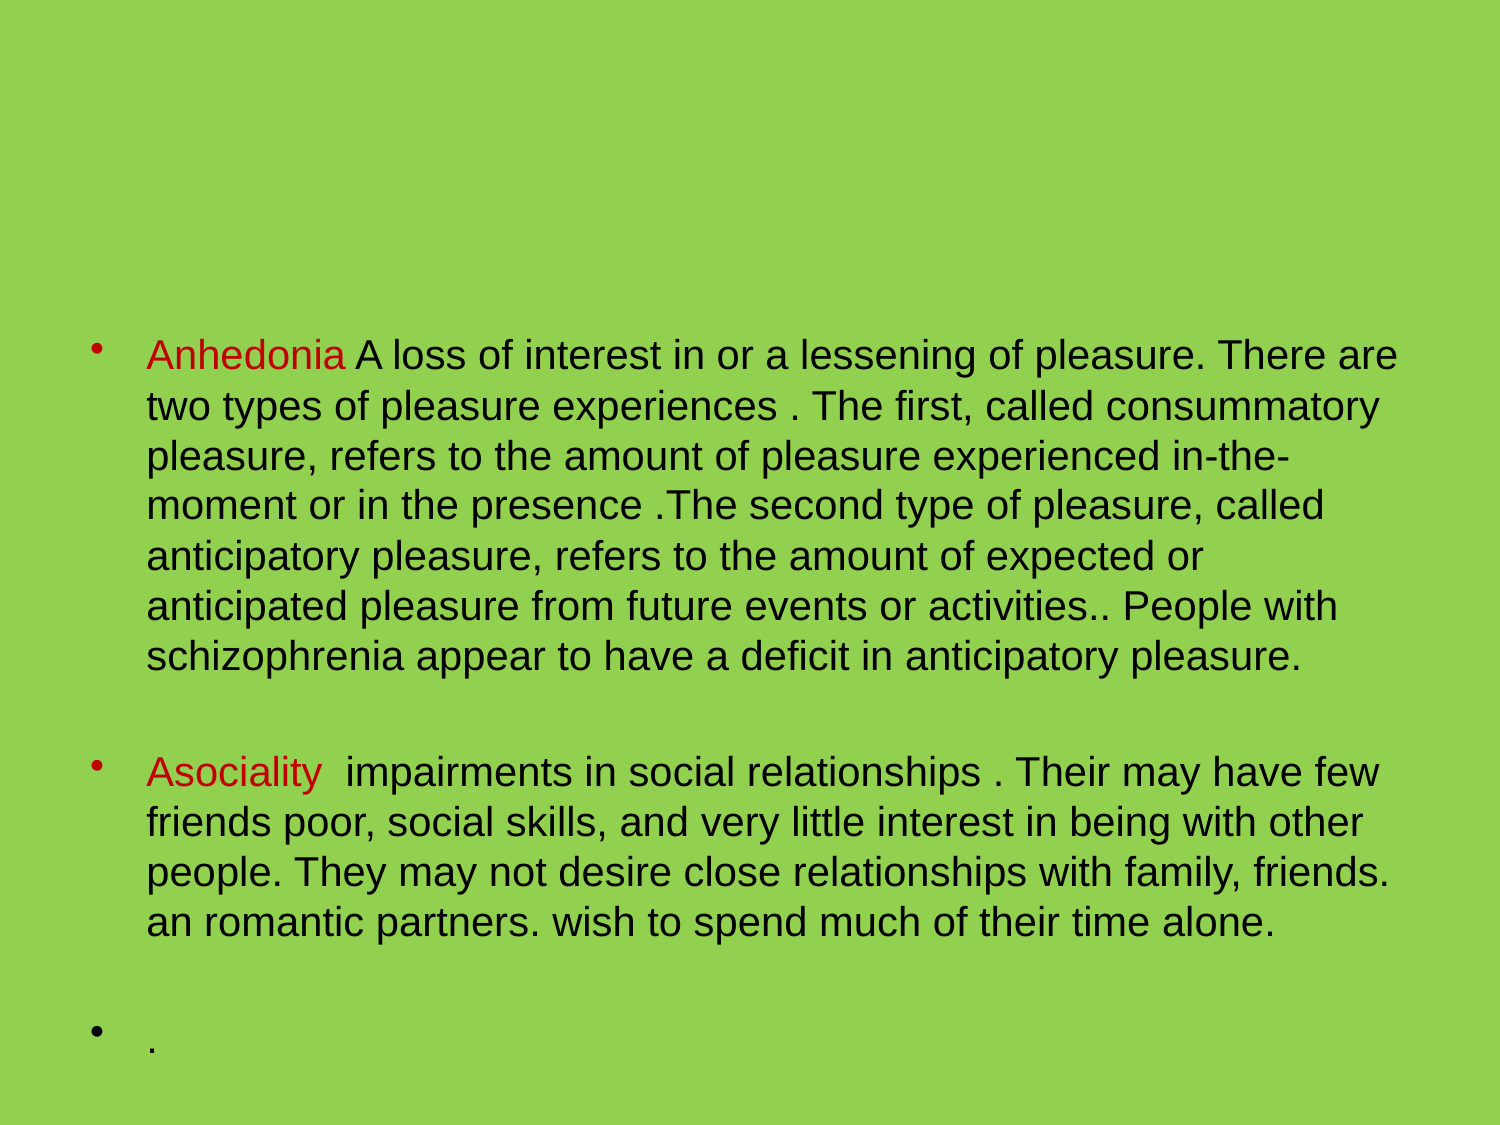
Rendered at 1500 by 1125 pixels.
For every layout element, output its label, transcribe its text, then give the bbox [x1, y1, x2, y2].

list Anhedonia A loss of interest in or a lessening of pleasure. There are two types of pleasure experiences . The first, called consummatory pleasure, refers to the amount of pleasure experienced in-the-moment or in the presence .The second type of pleasure, called anticipatory pleasure, refers to the amount of expected or anticipated pleasure from future events or activities.. People with schizophrenia appear to have a deficit in anticipatory pleasure. Asociality impairments in social relationships . Their may have few friends poor, social skills, and very little interest in being with other people. They may not desire close relationships with family, friends. an romantic partners. wish to spend much of their time alone. . [75, 262, 1425, 1005]
